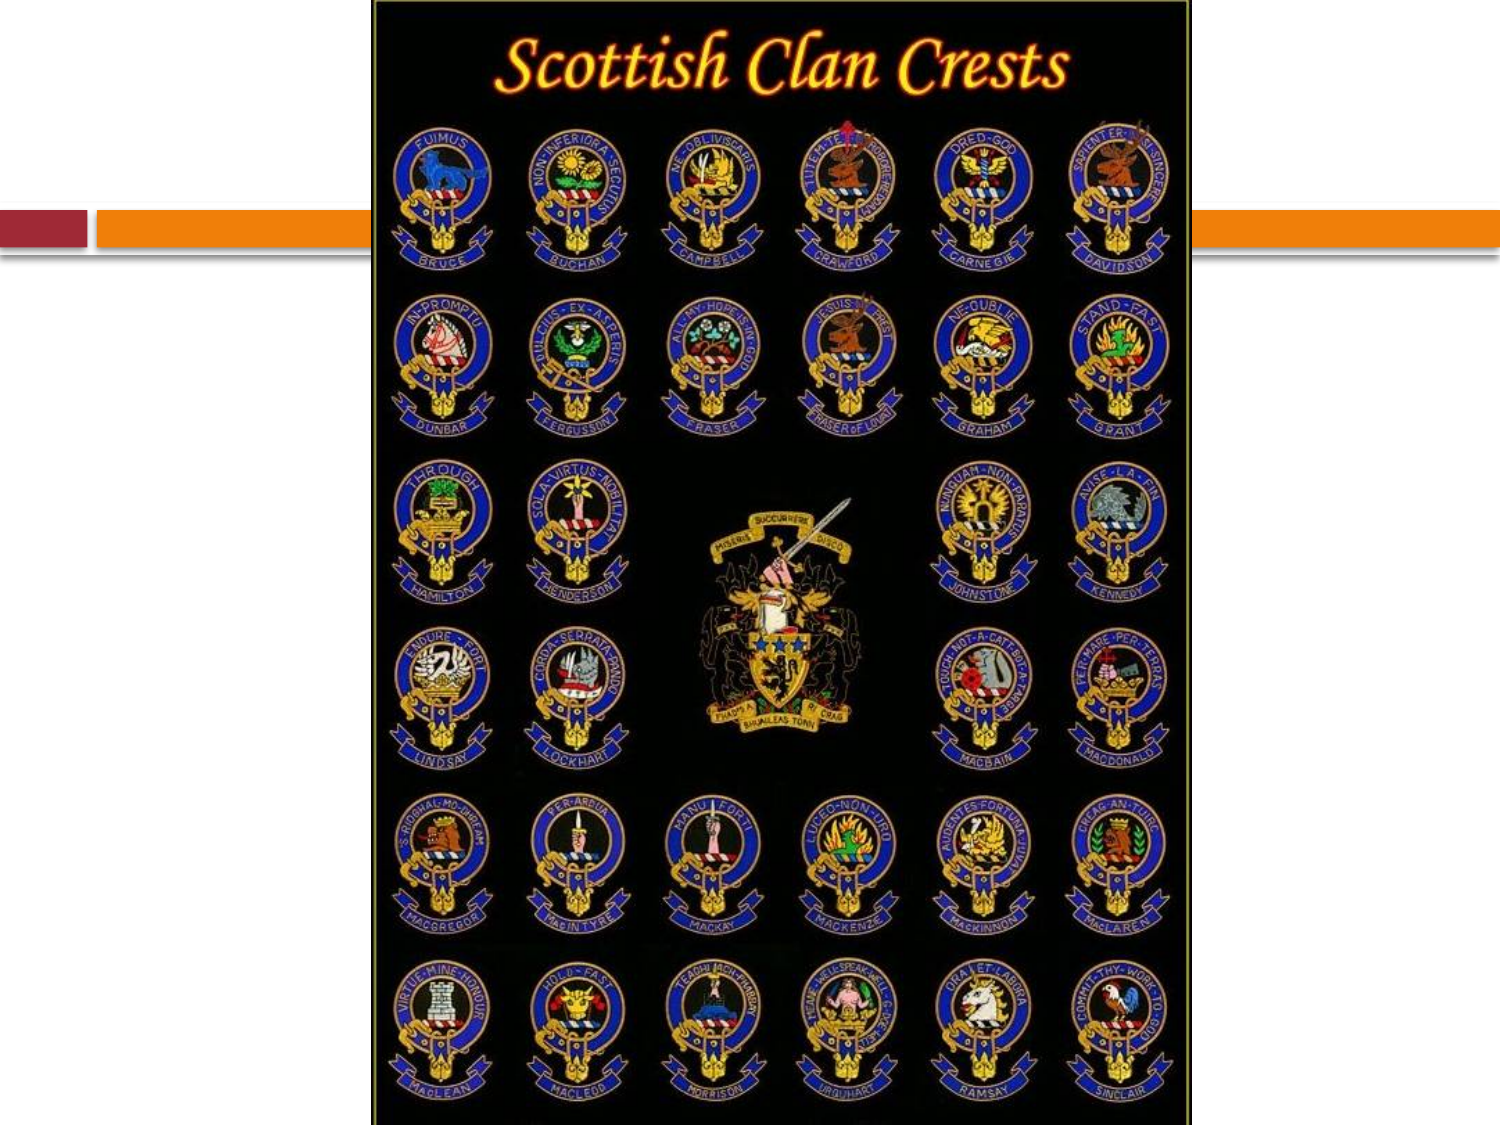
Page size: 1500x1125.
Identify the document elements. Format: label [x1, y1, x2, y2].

list [371, 0, 1192, 1125]
